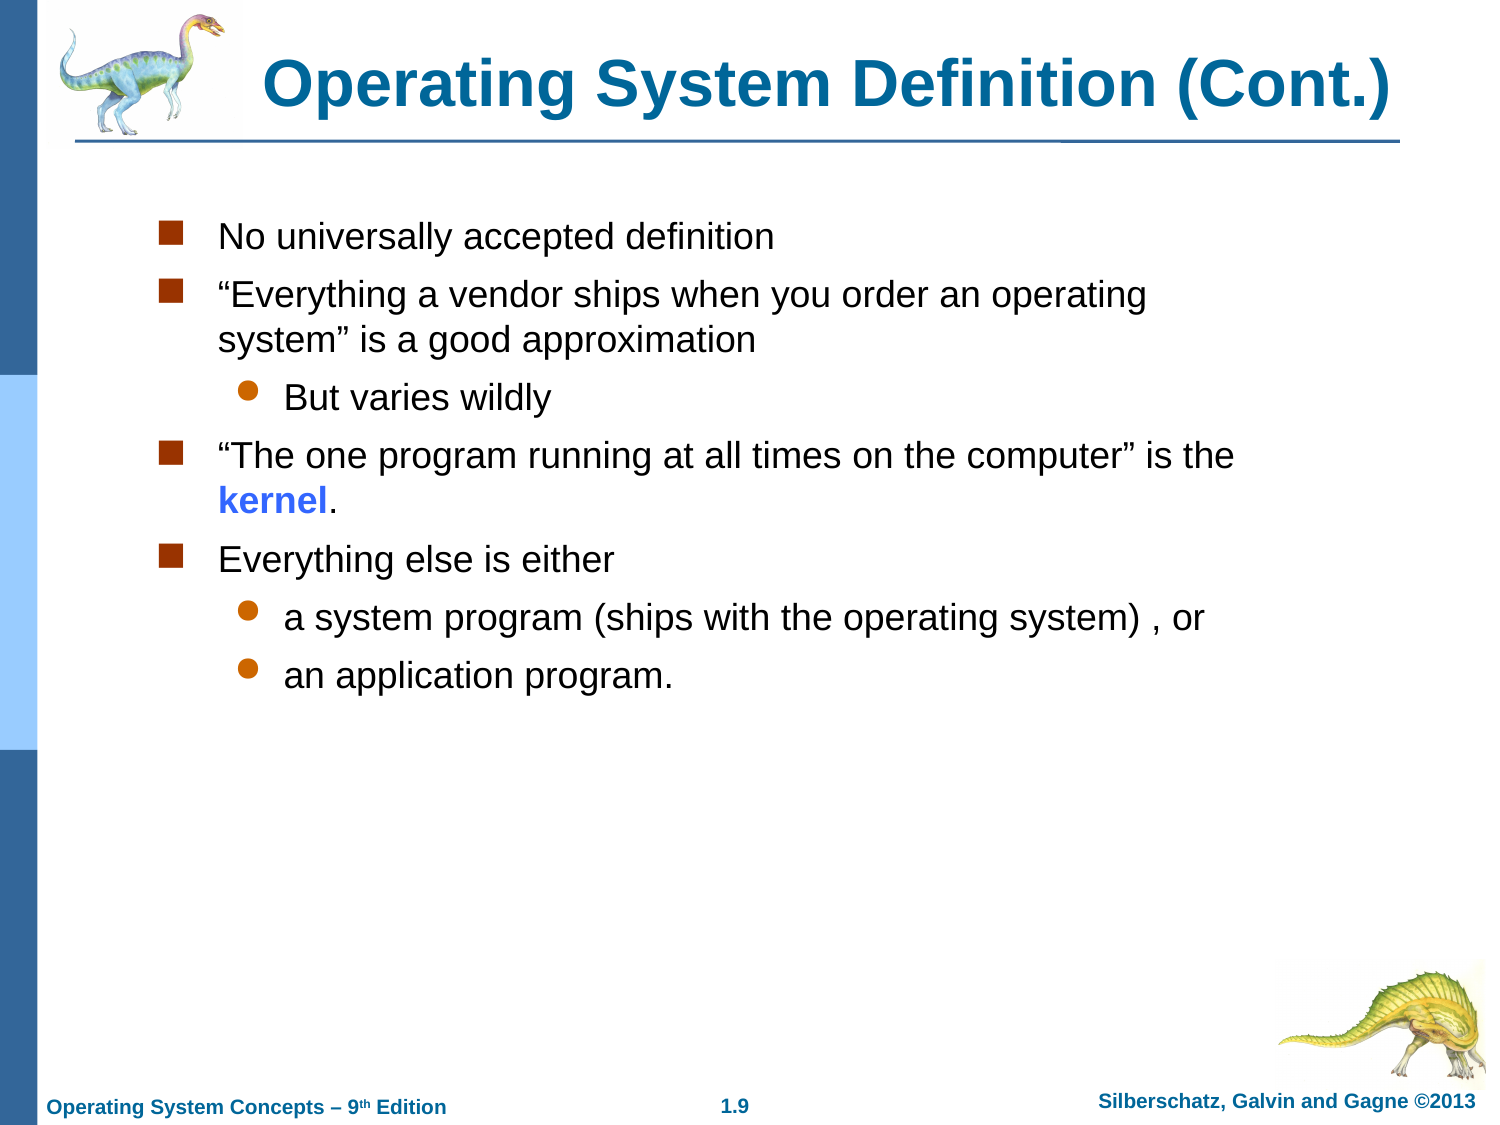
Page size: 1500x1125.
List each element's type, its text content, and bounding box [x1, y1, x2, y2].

title Operating System Definition (Cont.) [169, 32, 1487, 128]
list No universally accepted definition “Everything a vendor ships when you order an operating system” is a good approximation But varies wildly “The one program running at all times on the computer” is the kernel. Everything else is either a system program (ships with the operating system) , or an application program. [146, 204, 1264, 951]
picture [1275, 959, 1486, 1090]
picture [46, 0, 243, 149]
